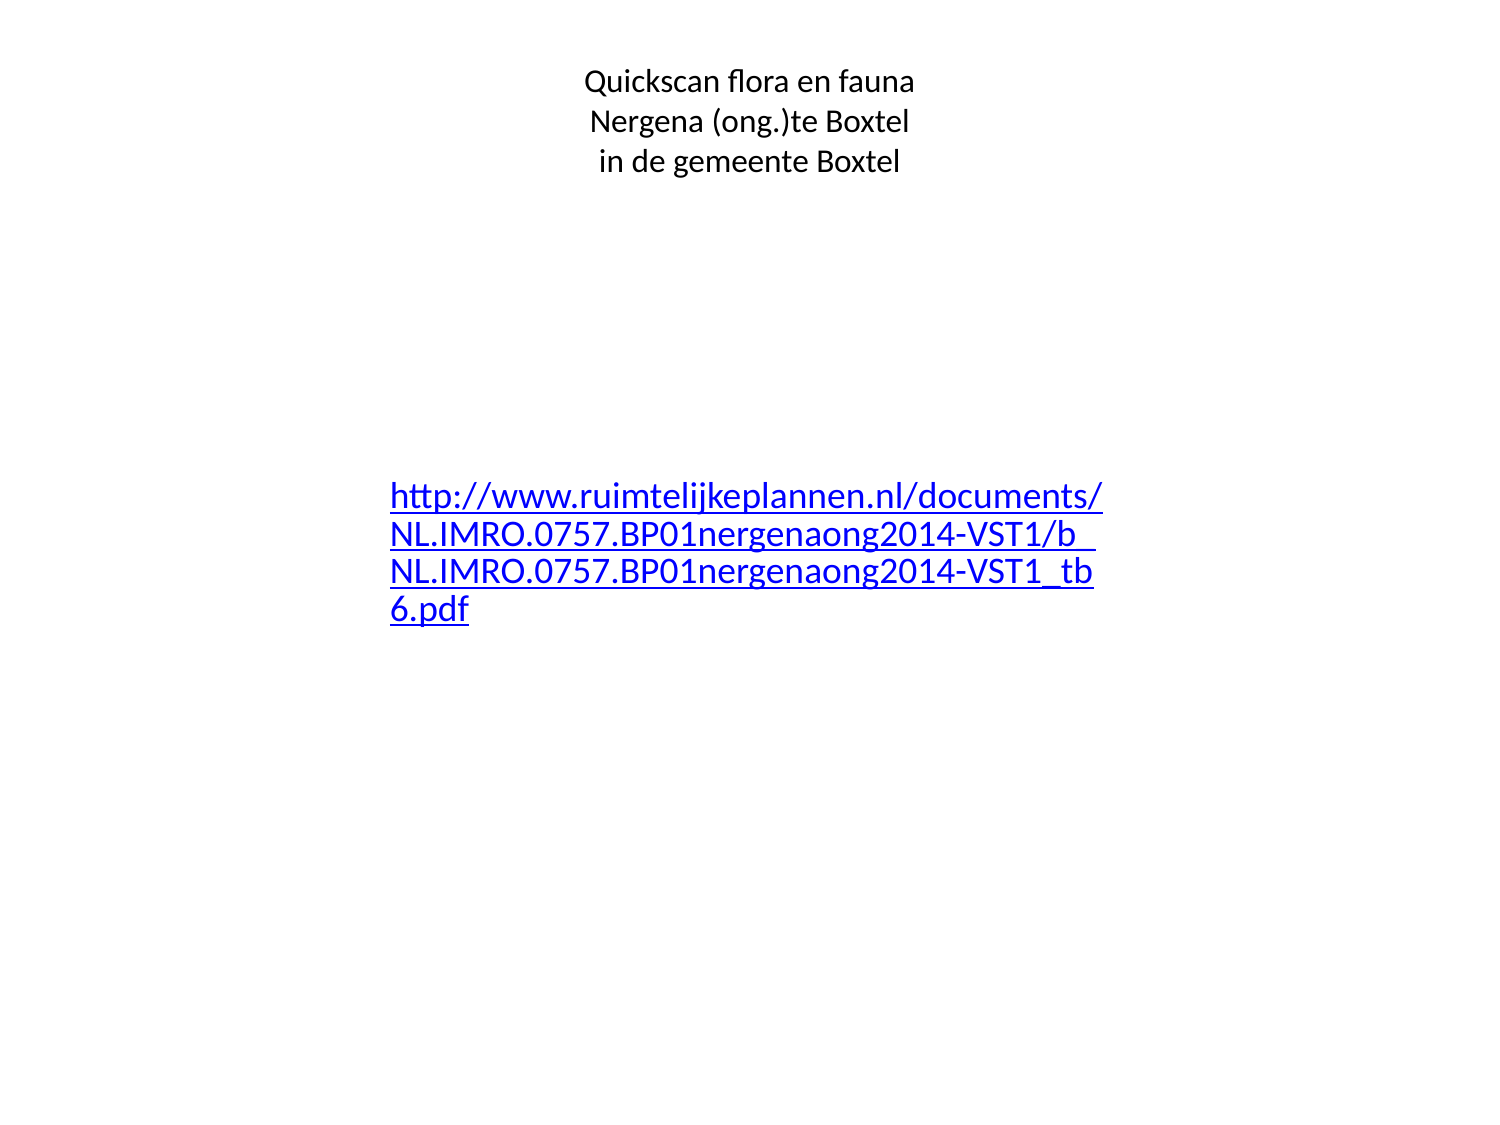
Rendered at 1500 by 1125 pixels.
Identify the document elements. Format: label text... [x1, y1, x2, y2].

title Quickscan flora en fauna Nergena (ong.)te Boxtel in de gemeente Boxtel [75, 45, 1425, 233]
list [75, 262, 1425, 1005]
text_box http://www.ruimtelijkeplannen.nl/documents/NL.IMRO.0757.BP01nergenaong2014-VST1/b_NL.IMRO.0757.BP01nergenaong2014-VST1_tb6.pdf [374, 463, 1125, 569]
